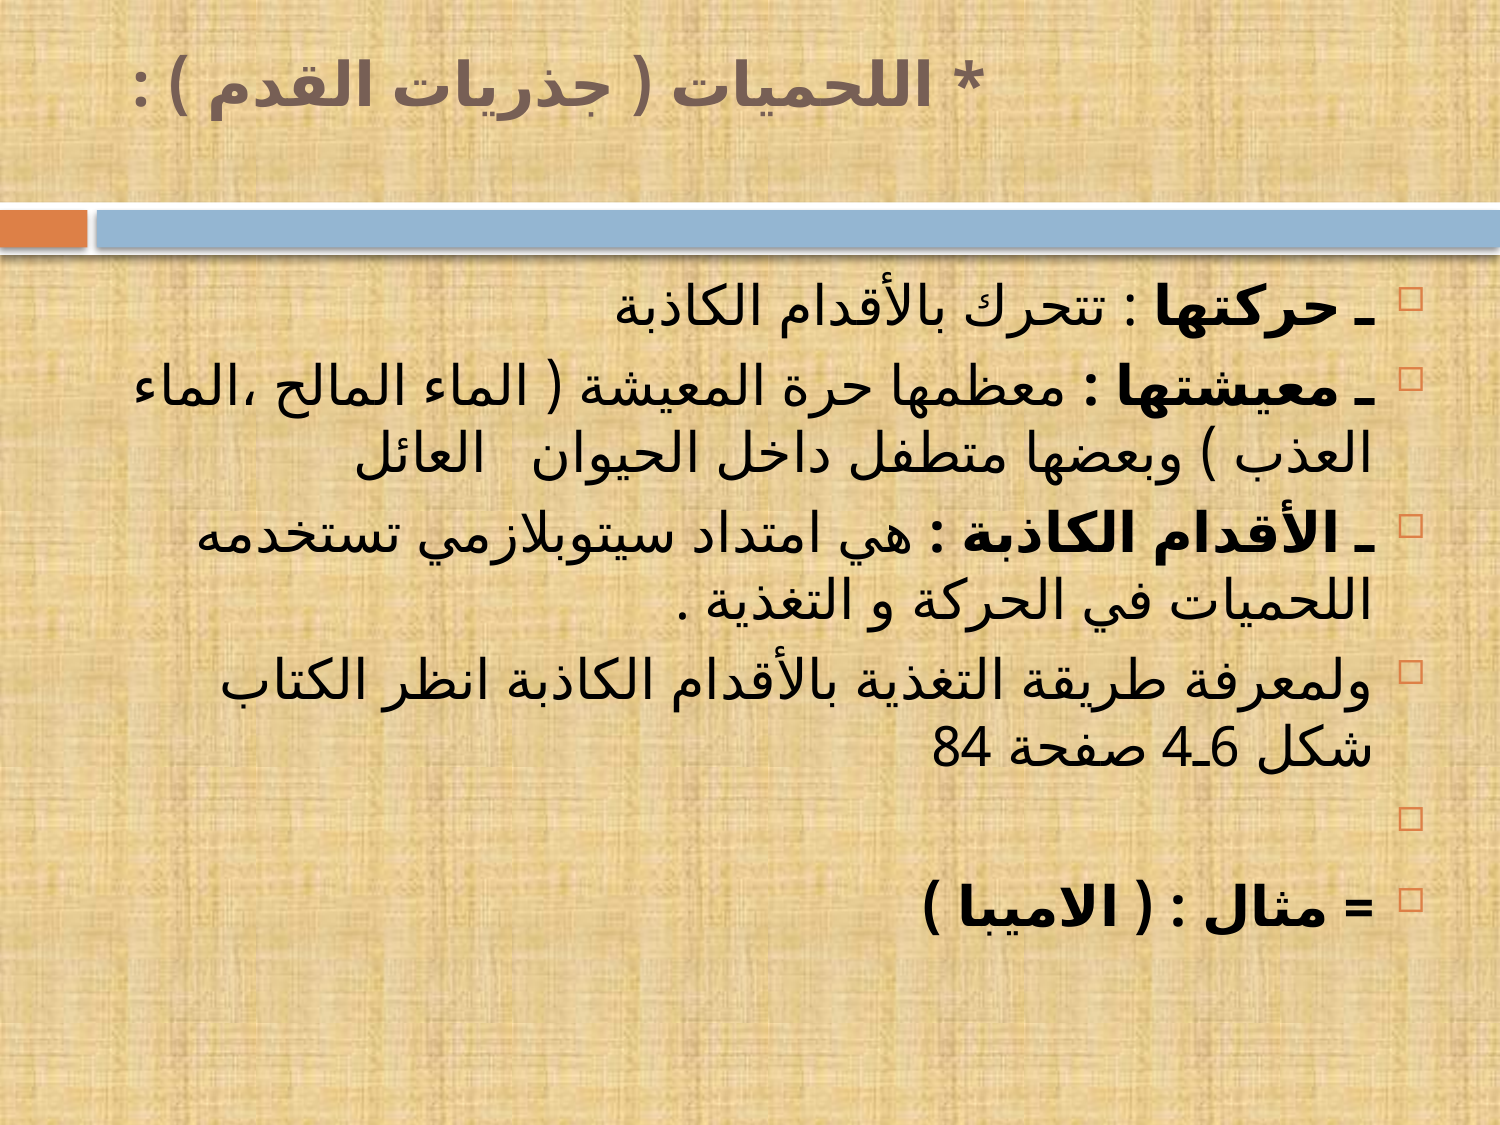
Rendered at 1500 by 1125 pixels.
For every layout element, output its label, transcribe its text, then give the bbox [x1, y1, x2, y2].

title * اللحميات ( جذريات القدم ) : [100, 37, 1438, 200]
picture [0, 255, 1500, 1125]
list ـ حركتها : تتحرك بالأقدام الكاذبة ـ معيشتها : معظمها حرة المعيشة ( الماء المالح ،الماء العذب ) وبعضها متطفل داخل الحيوان العائل ـ الأقدام الكاذبة : هي امتداد سيتوبلازمي تستخدمه اللحميات في الحركة و التغذية . ولمعرفة طريقة التغذية بالأقدام الكاذبة انظر الكتاب شكل 6ـ4 صفحة 84 = مثال : ( الاميبا ) [100, 262, 1438, 1000]
picture [0, 0, 1500, 202]
